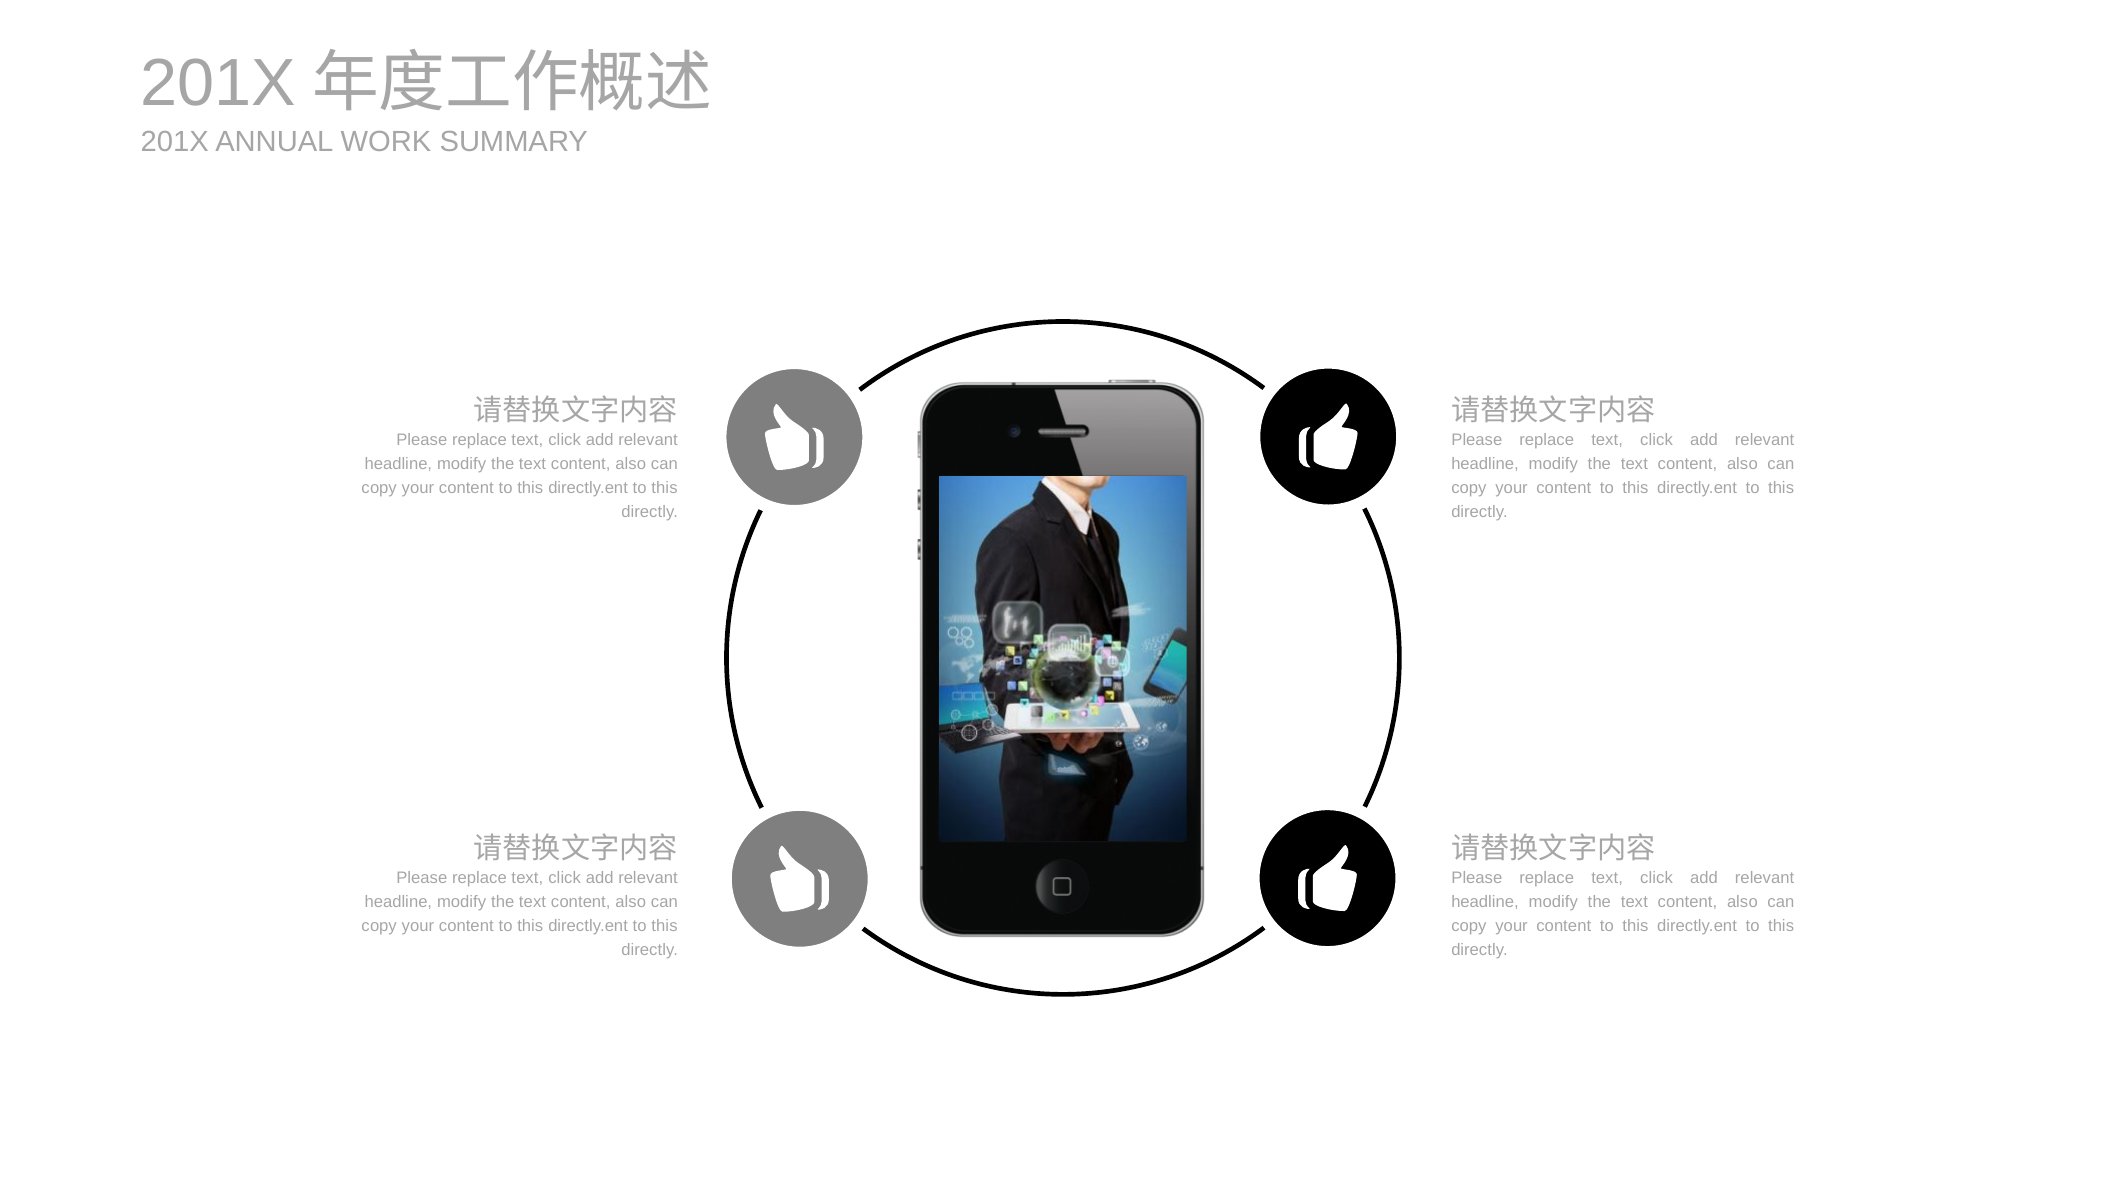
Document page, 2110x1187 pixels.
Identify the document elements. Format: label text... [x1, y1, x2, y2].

text_box Please replace text, click add relevant headline, modify the text content, also can copy your content to this directly.ent to this directly. [1436, 417, 1810, 535]
text_box 请替换文字内容 [402, 376, 693, 417]
text_box 请替换文字内容 [402, 814, 693, 856]
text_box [725, 804, 874, 953]
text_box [908, 377, 1218, 939]
text_box 请替换文字内容 [1436, 376, 1727, 417]
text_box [1254, 362, 1403, 511]
text_box Please replace text, click add relevant headline, modify the text content, also can copy your content to this directly.ent to this directly. [1436, 856, 1810, 973]
text_box Please replace text, click add relevant headline, modify the text content, also can copy your content to this directly.ent to this directly. [319, 856, 693, 973]
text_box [720, 362, 869, 512]
text_box Please replace text, click add relevant headline, modify the text content, also can copy your content to this directly.ent to this directly. [319, 417, 693, 535]
text_box 请替换文字内容 [1436, 814, 1727, 856]
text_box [1253, 803, 1402, 953]
text_box 201X ANNUAL WORK SUMMARY [140, 122, 602, 158]
text_box [725, 320, 1401, 996]
text_box 201X年度工作概述 [140, 38, 789, 119]
